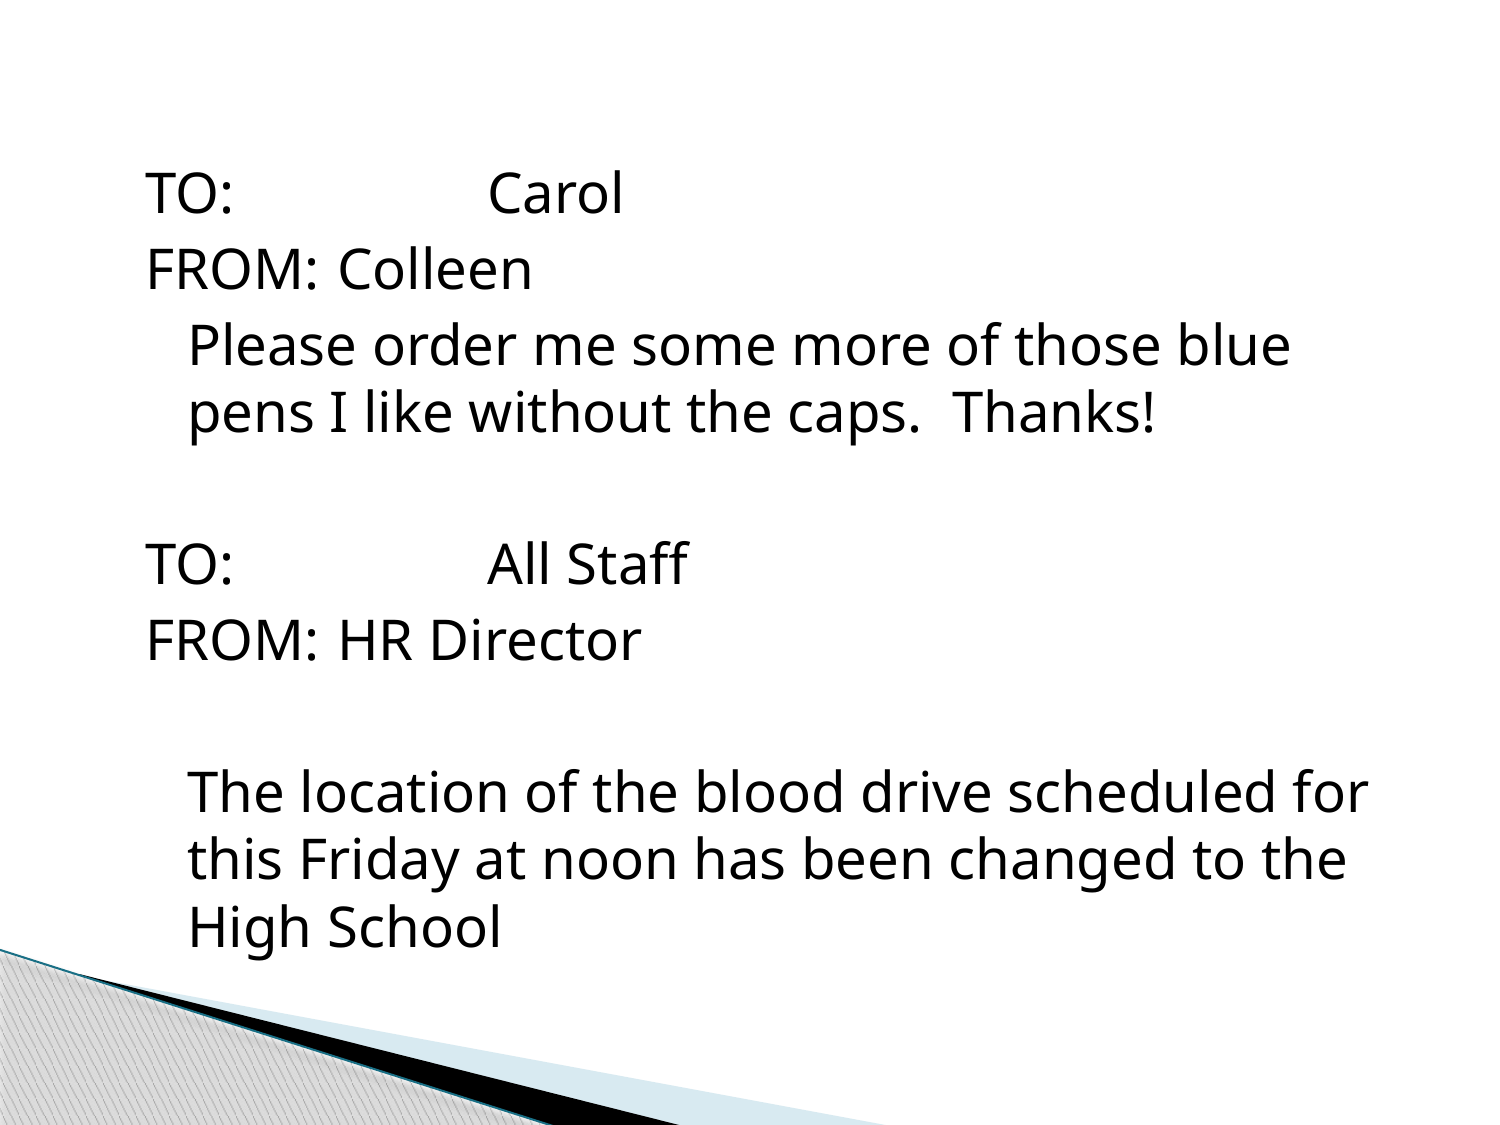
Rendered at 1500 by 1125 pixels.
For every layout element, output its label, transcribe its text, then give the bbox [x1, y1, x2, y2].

list TO: Carol FROM: Colleen Please order me some more of those blue pens I like without the caps. Thanks! TO: All Staff FROM: HR Director The location of the blood drive scheduled for this Friday at noon has been changed to the High School [112, 149, 1388, 976]
